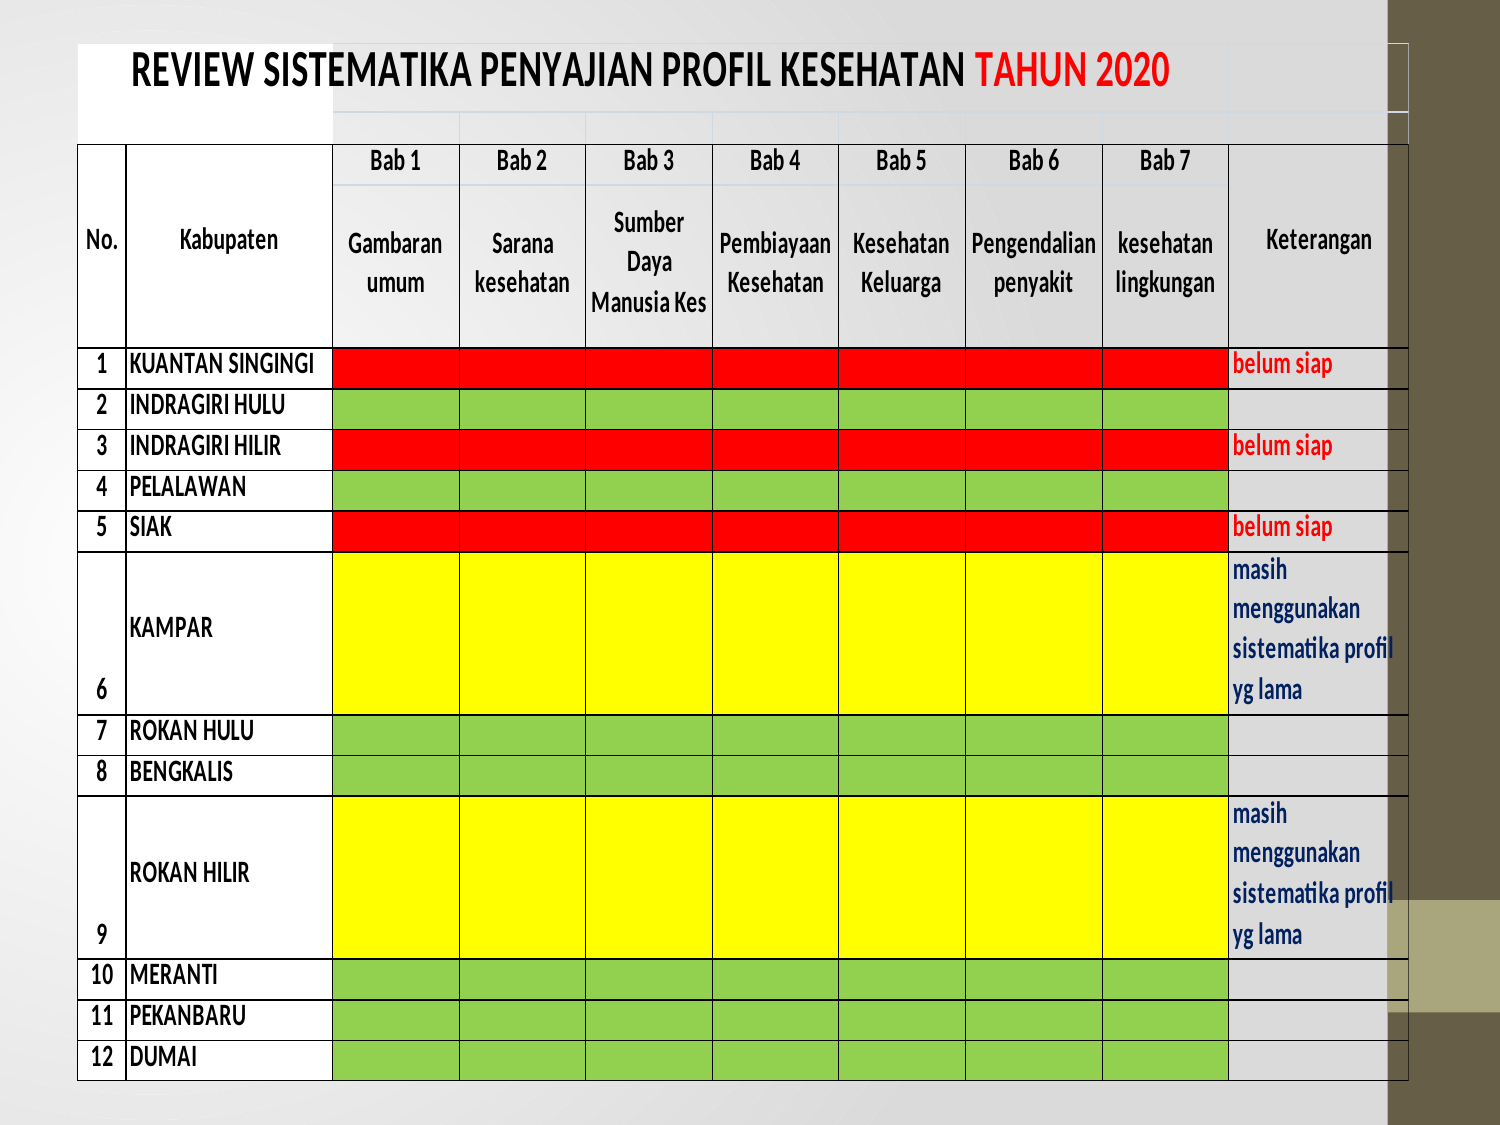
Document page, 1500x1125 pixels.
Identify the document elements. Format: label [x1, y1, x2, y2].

text_box [76, 42, 1411, 1083]
